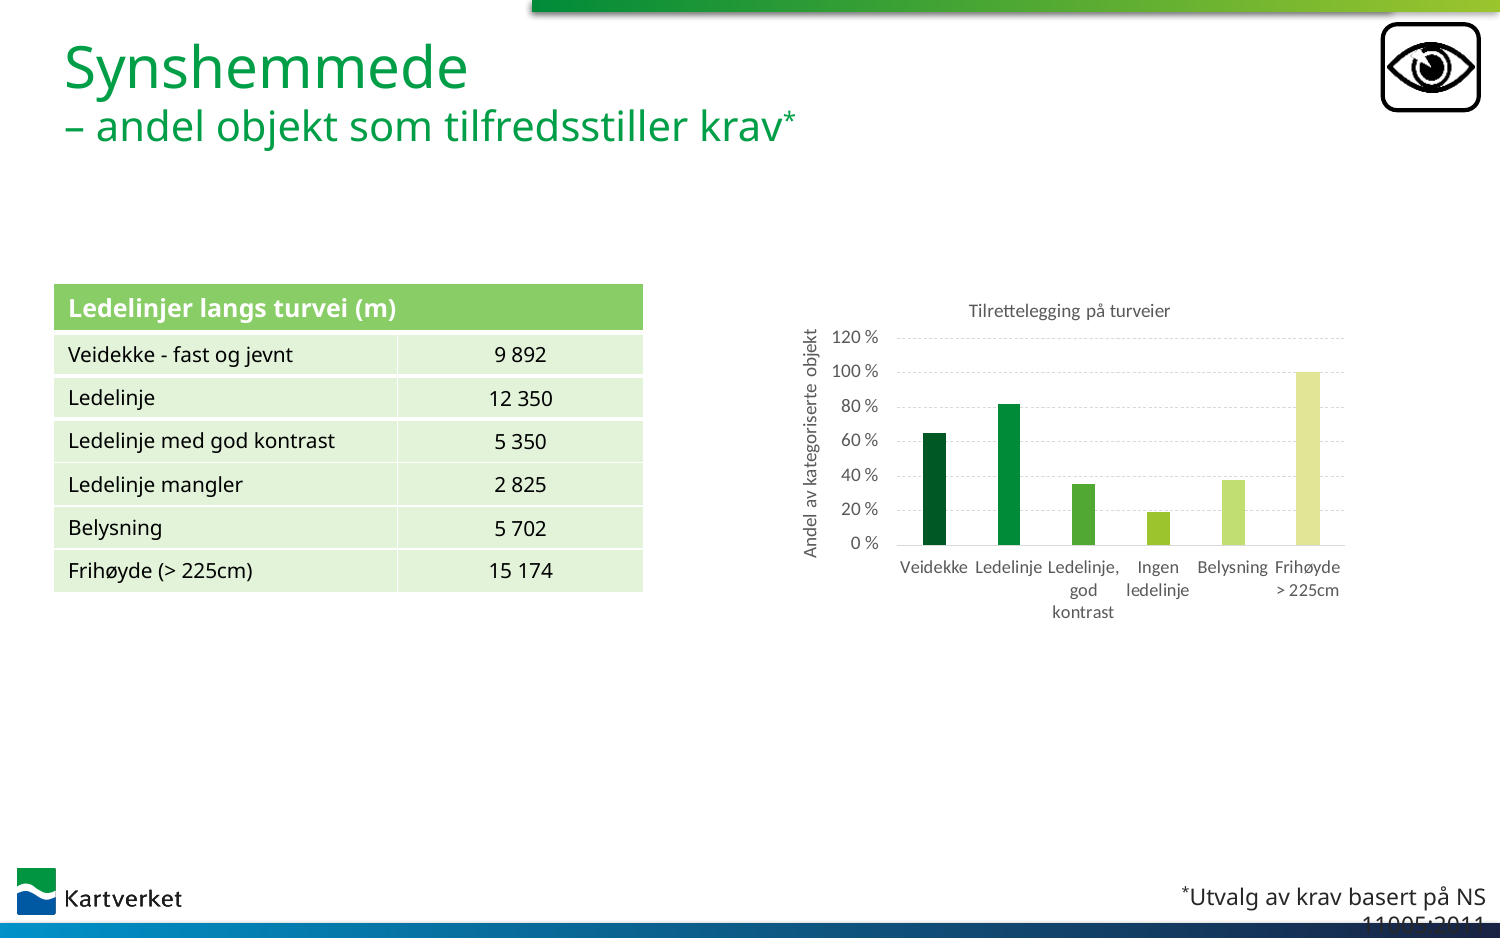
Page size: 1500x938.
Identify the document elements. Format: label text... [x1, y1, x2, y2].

table_cell 2 825 [398, 463, 643, 505]
table_cell Ledelinje mangler [54, 463, 397, 505]
table_cell Frihøyde (> 225cm) [54, 550, 397, 592]
table_cell Belysning [54, 507, 397, 548]
text_box *Utvalg av krav basert på NS 11005:2011 [1068, 873, 1500, 938]
table_cell 9 892 [398, 335, 643, 374]
table_cell Veidekke - fast og jevnt [54, 335, 397, 374]
picture [791, 291, 1348, 630]
table_header Ledelinjer langs turvei (m) [54, 284, 643, 330]
table_cell 5 350 [398, 421, 643, 462]
text_box Synshemmede – andel objekt som tilfredsstiller krav* [49, 24, 1431, 158]
table_cell 5 702 [398, 507, 643, 548]
table_cell Ledelinje med god kontrast [54, 421, 397, 462]
table_cell 15 174 [398, 550, 643, 592]
table_cell 12 350 [398, 378, 643, 417]
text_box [1382, 24, 1480, 111]
table_cell Ledelinje [54, 378, 397, 417]
